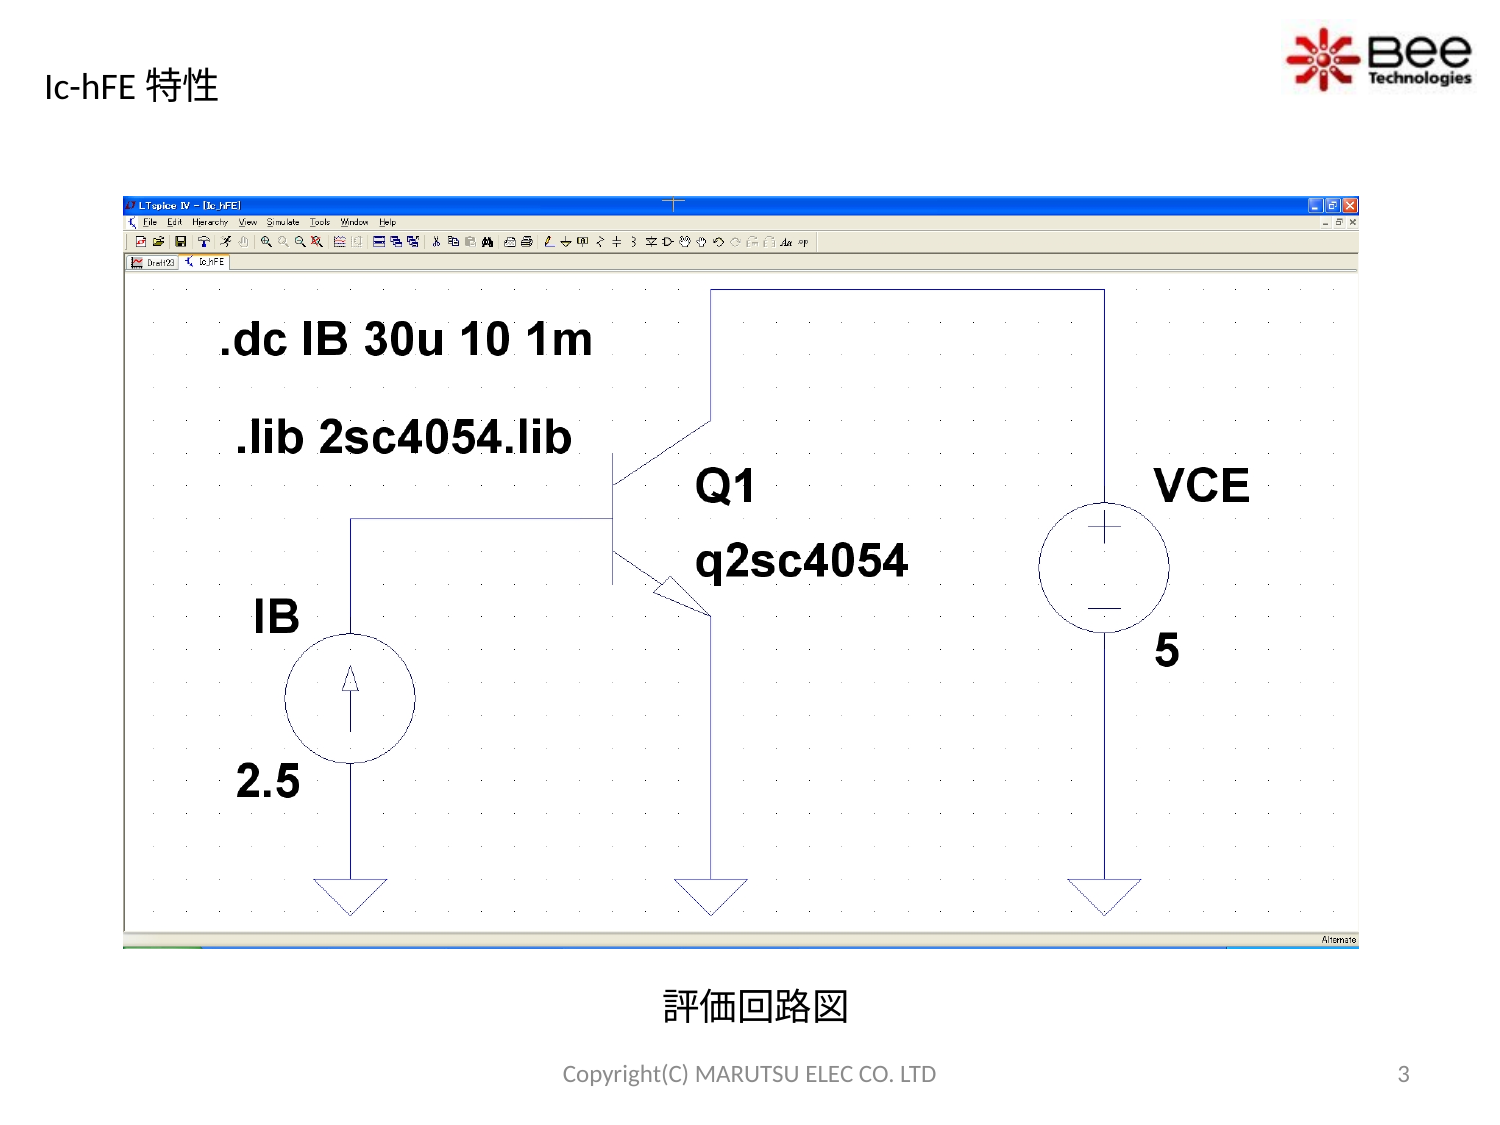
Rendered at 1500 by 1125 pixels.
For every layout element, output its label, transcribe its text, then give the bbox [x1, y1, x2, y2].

picture [1281, 18, 1478, 101]
text_box 評価回路図 [537, 975, 975, 1036]
slide_number 3 [1074, 1042, 1425, 1103]
text_box Ic-hFE特性 [29, 54, 621, 115]
picture [123, 195, 1359, 949]
footer Copyright(C) MARUTSU ELEC CO. LTD [512, 1042, 988, 1103]
